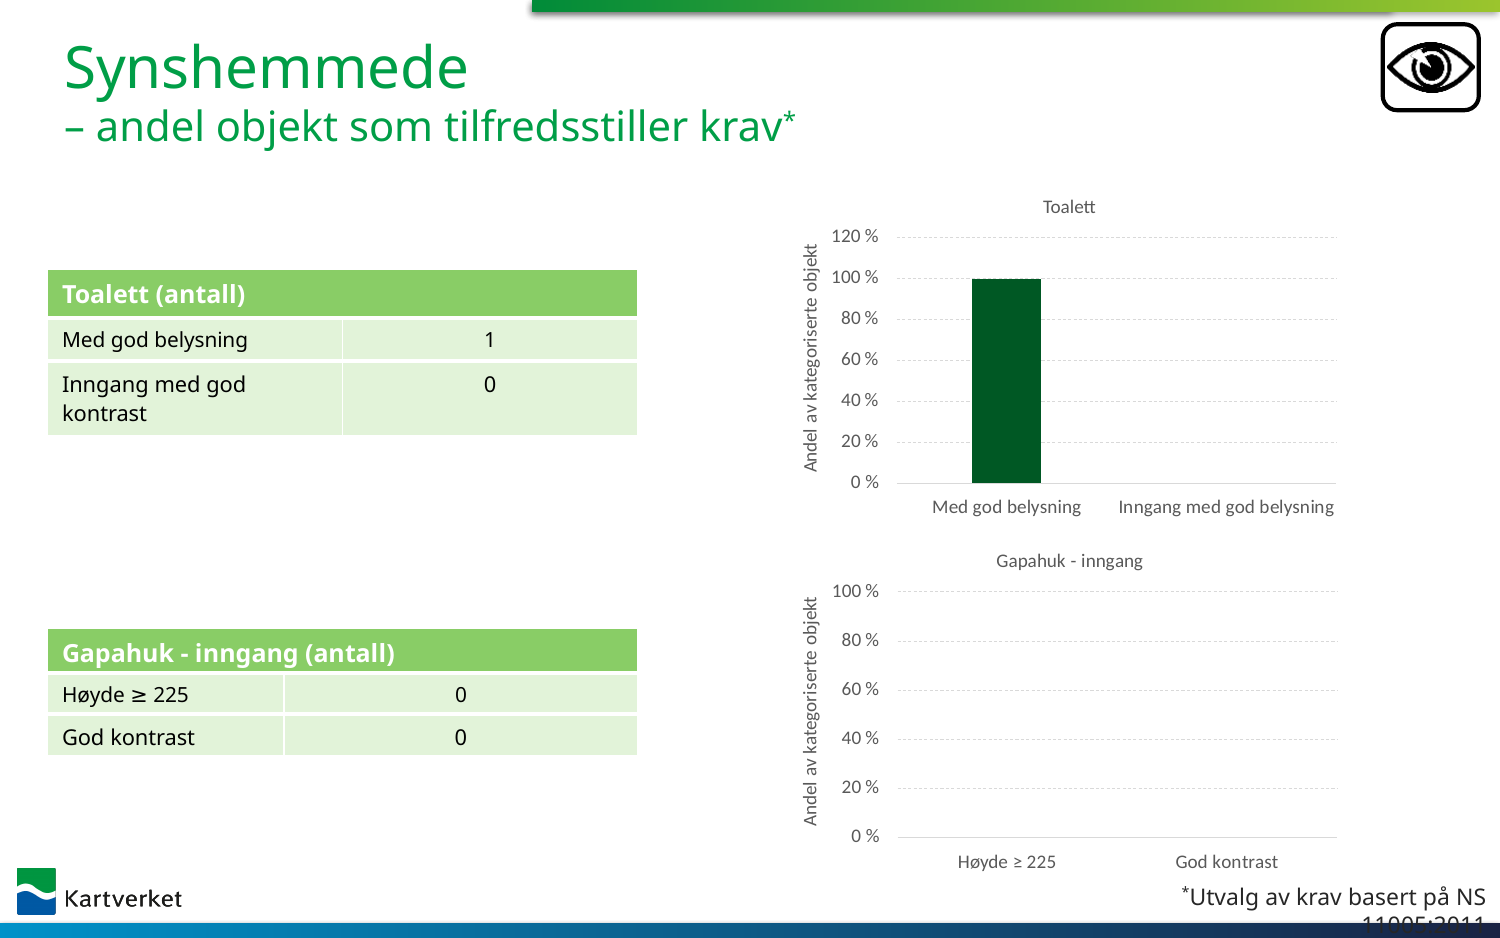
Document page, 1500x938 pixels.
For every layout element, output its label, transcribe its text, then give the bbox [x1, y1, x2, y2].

table_cell 0 [285, 675, 637, 712]
text_box *Utvalg av krav basert på NS 11005:2011 [1068, 873, 1500, 938]
table_cell Inngang med god kontrast [48, 363, 342, 435]
table_header Gapahuk - inngang (antall) [48, 629, 637, 671]
text_box Synshemmede – andel objekt som tilfredsstiller krav* [49, 24, 1431, 158]
table_cell 0 [285, 716, 637, 755]
table_cell God kontrast [48, 716, 283, 755]
table_cell Høyde ≥ 225 [48, 675, 283, 712]
picture [791, 541, 1348, 880]
table_cell Med god belysning [48, 320, 342, 359]
picture [791, 187, 1347, 526]
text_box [1382, 24, 1480, 111]
table_cell 0 [343, 363, 637, 435]
table_cell 1 [343, 320, 637, 359]
table_header Toalett (antall) [48, 270, 637, 316]
